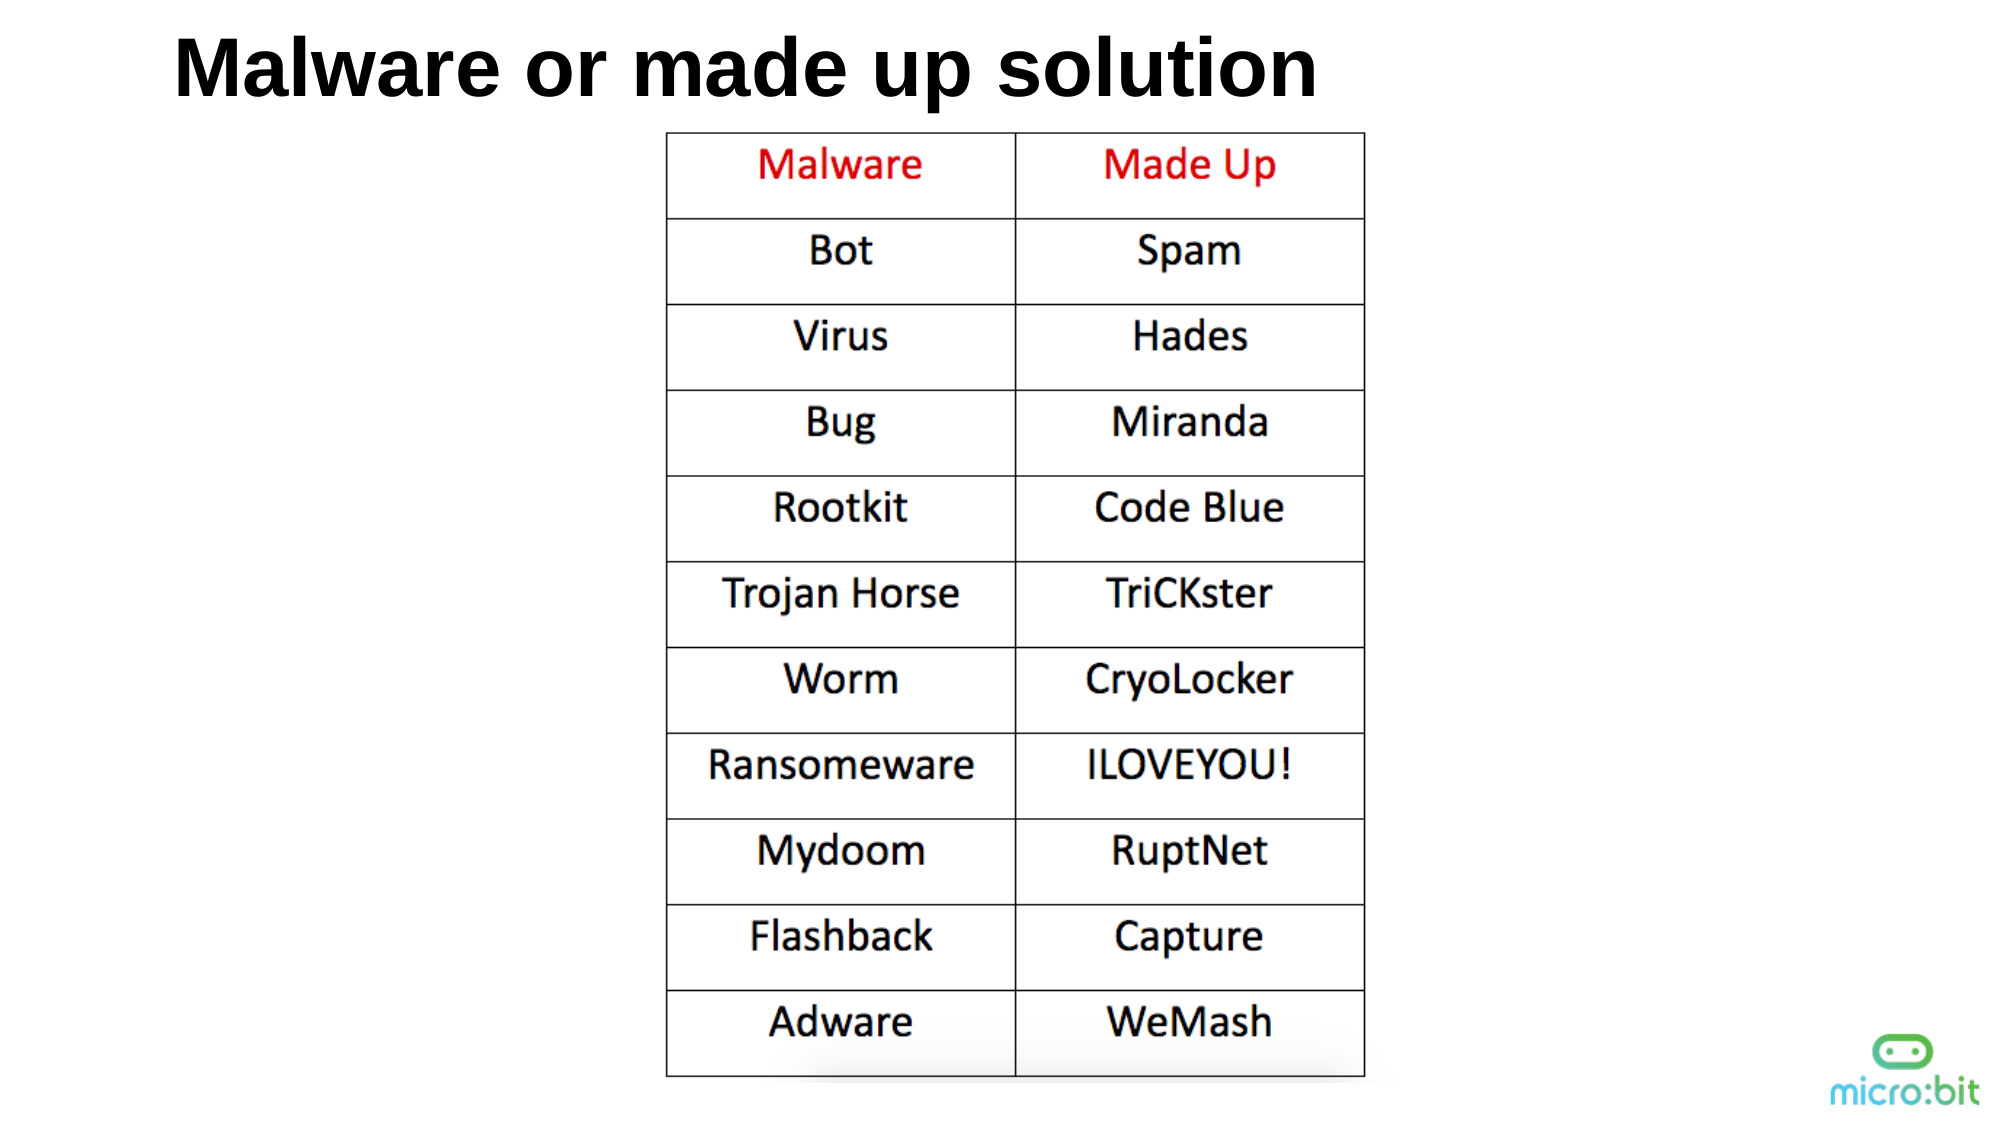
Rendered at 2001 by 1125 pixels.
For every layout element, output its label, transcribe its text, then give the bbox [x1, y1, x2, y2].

picture [640, 117, 1428, 1083]
picture [1830, 1029, 1980, 1106]
text_box Malware or made up solution [158, 0, 1910, 823]
